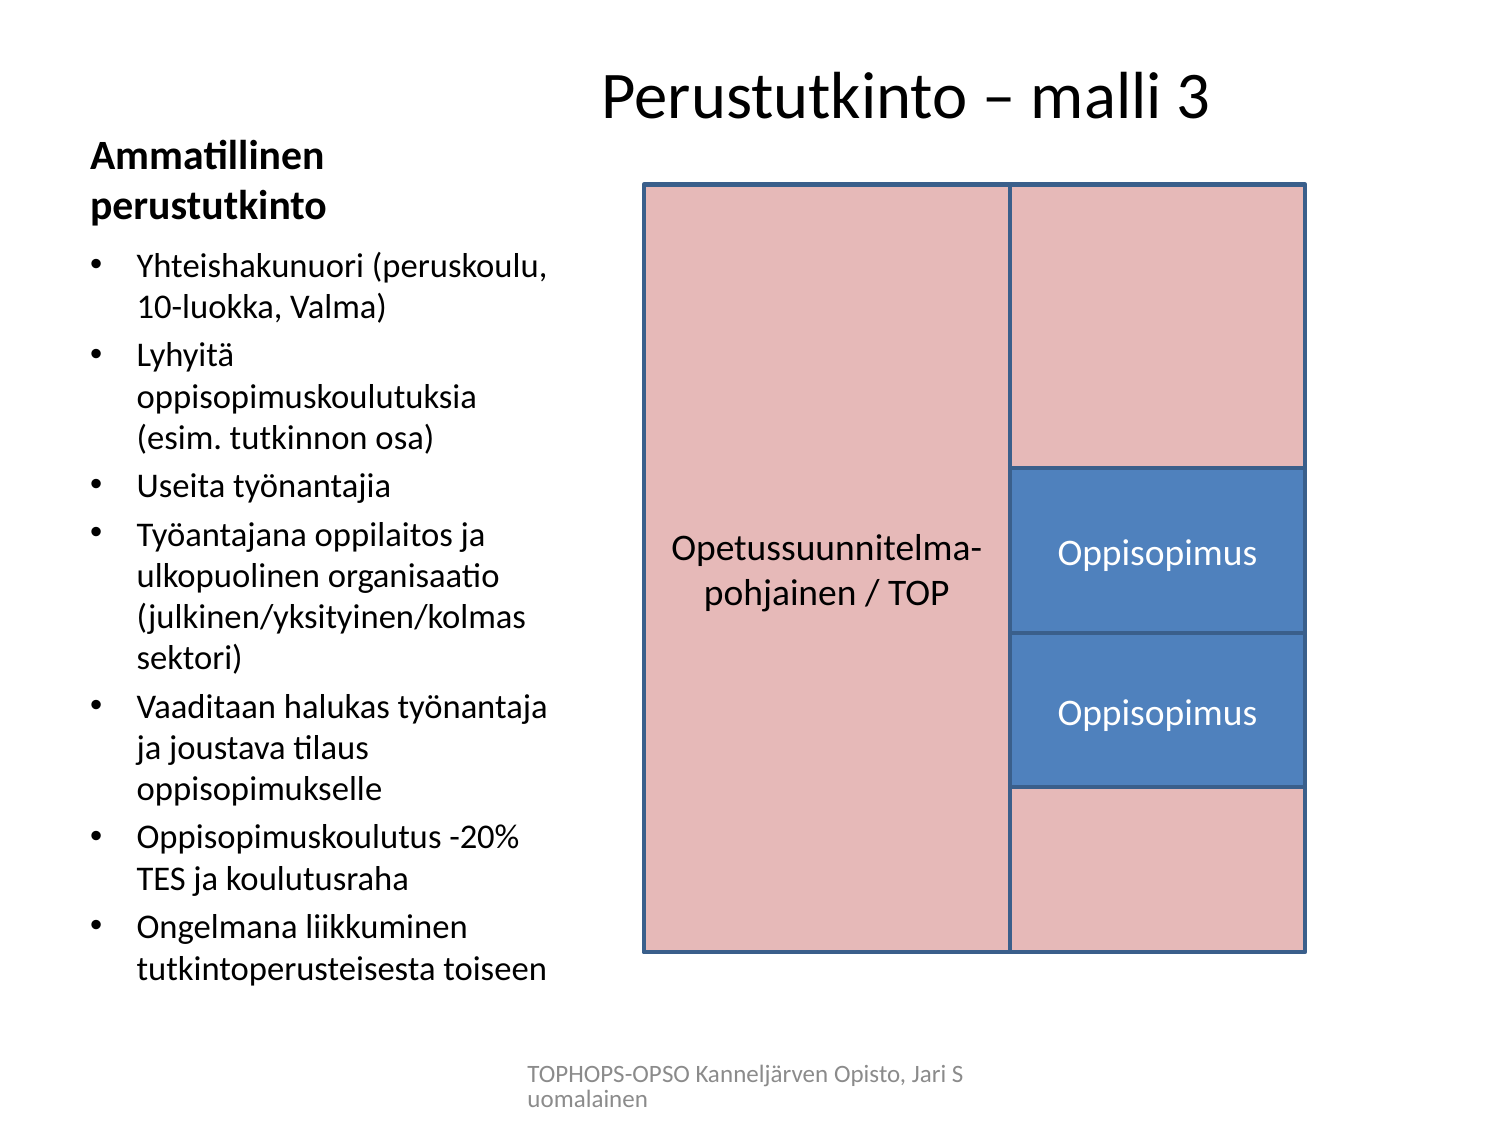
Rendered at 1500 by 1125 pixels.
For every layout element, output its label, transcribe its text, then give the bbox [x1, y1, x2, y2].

list Perustutkinto – malli 3 [586, 44, 1425, 1005]
title Ammatillinen perustutkinto [75, 44, 569, 235]
list Yhteishakunuori (peruskoulu, 10-luokka, Valma) Lyhyitä oppisopimuskoulutuksia (esim. tutkinnon osa) Useita työnantajia Työantajana oppilaitos ja ulkopuolinen organisaatio (julkinen/yksityinen/kolmas sektori) Vaaditaan halukas työnantaja ja joustava tilaus oppisopimukselle Oppisopimuskoulutus -20% TES ja koulutusraha Ongelmana liikkuminen tutkintoperusteisesta toiseen [75, 235, 569, 1005]
text_box [1008, 785, 1307, 954]
footer TOPHOPS-OPSO Kanneljärven Opisto, Jari Suomalainen [512, 1042, 988, 1103]
text_box Oppisopimus [1008, 631, 1307, 785]
text_box Opetussuunnitelma-pohjainen / TOP [642, 182, 1008, 954]
text_box [1008, 182, 1307, 466]
text_box Oppisopimus [1008, 466, 1307, 631]
